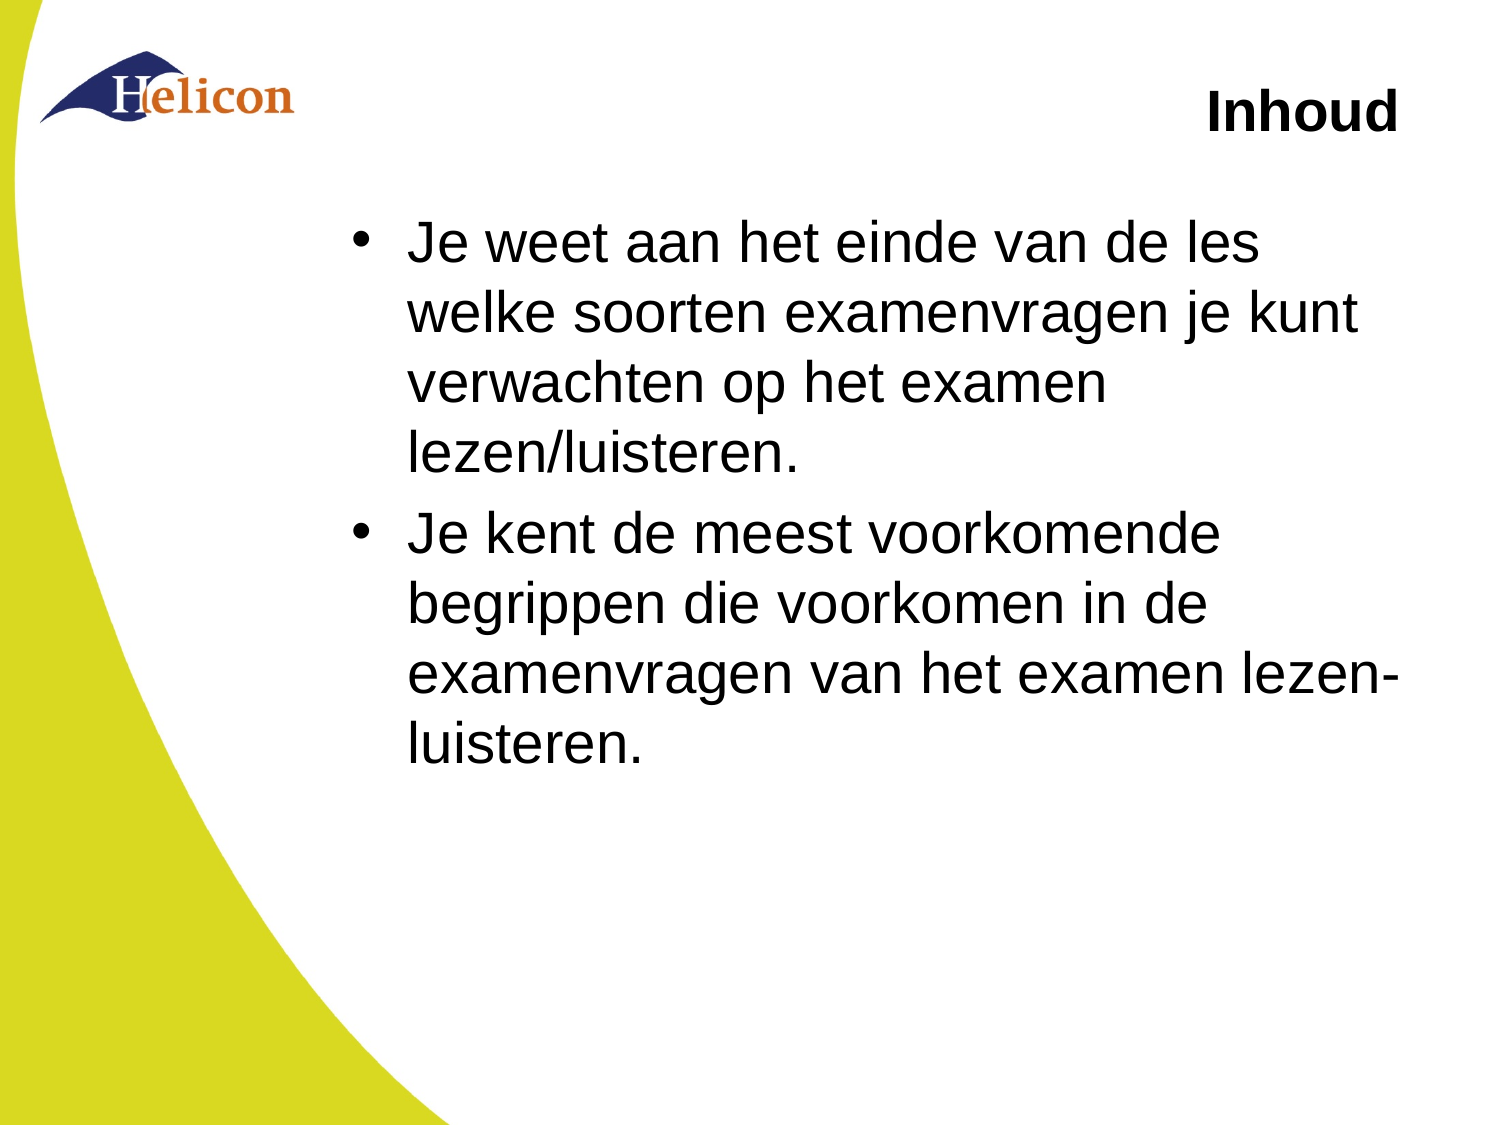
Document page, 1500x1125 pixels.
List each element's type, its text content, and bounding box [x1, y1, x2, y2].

title Inhoud [324, 54, 1415, 161]
picture [0, 0, 1500, 1125]
list Je weet aan het einde van de les welke soorten examenvragen je kunt verwachten op het examen lezen/luisteren. Je kent de meest voorkomende begrippen die voorkomen in de examenvragen van het examen lezen-luisteren. [336, 196, 1425, 1005]
